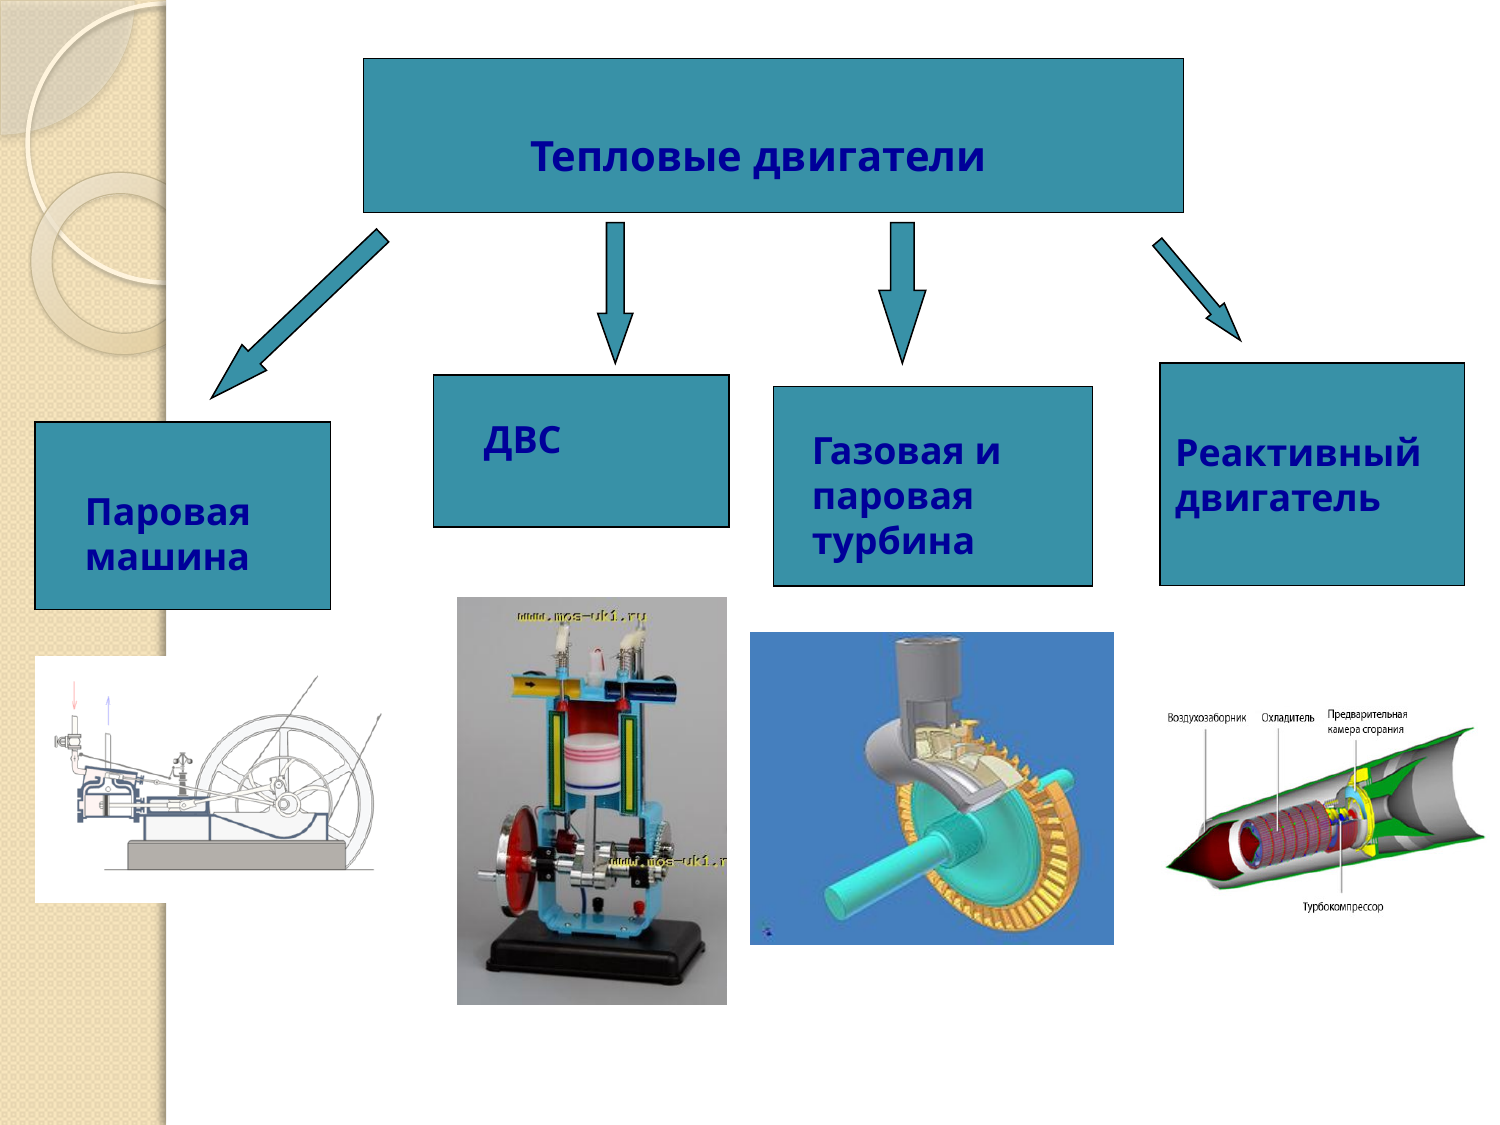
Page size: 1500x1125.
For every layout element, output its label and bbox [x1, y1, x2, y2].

picture [749, 632, 1114, 945]
text_box [34, 421, 331, 610]
text_box [773, 386, 1093, 587]
text_box [1159, 362, 1465, 586]
picture [456, 597, 727, 1005]
picture [1148, 691, 1500, 927]
text_box [597, 225, 633, 364]
text_box [878, 225, 926, 364]
text_box [433, 374, 730, 528]
picture [34, 656, 414, 903]
text_box [1152, 238, 1241, 341]
text_box [211, 229, 389, 399]
text_box [363, 58, 1184, 213]
